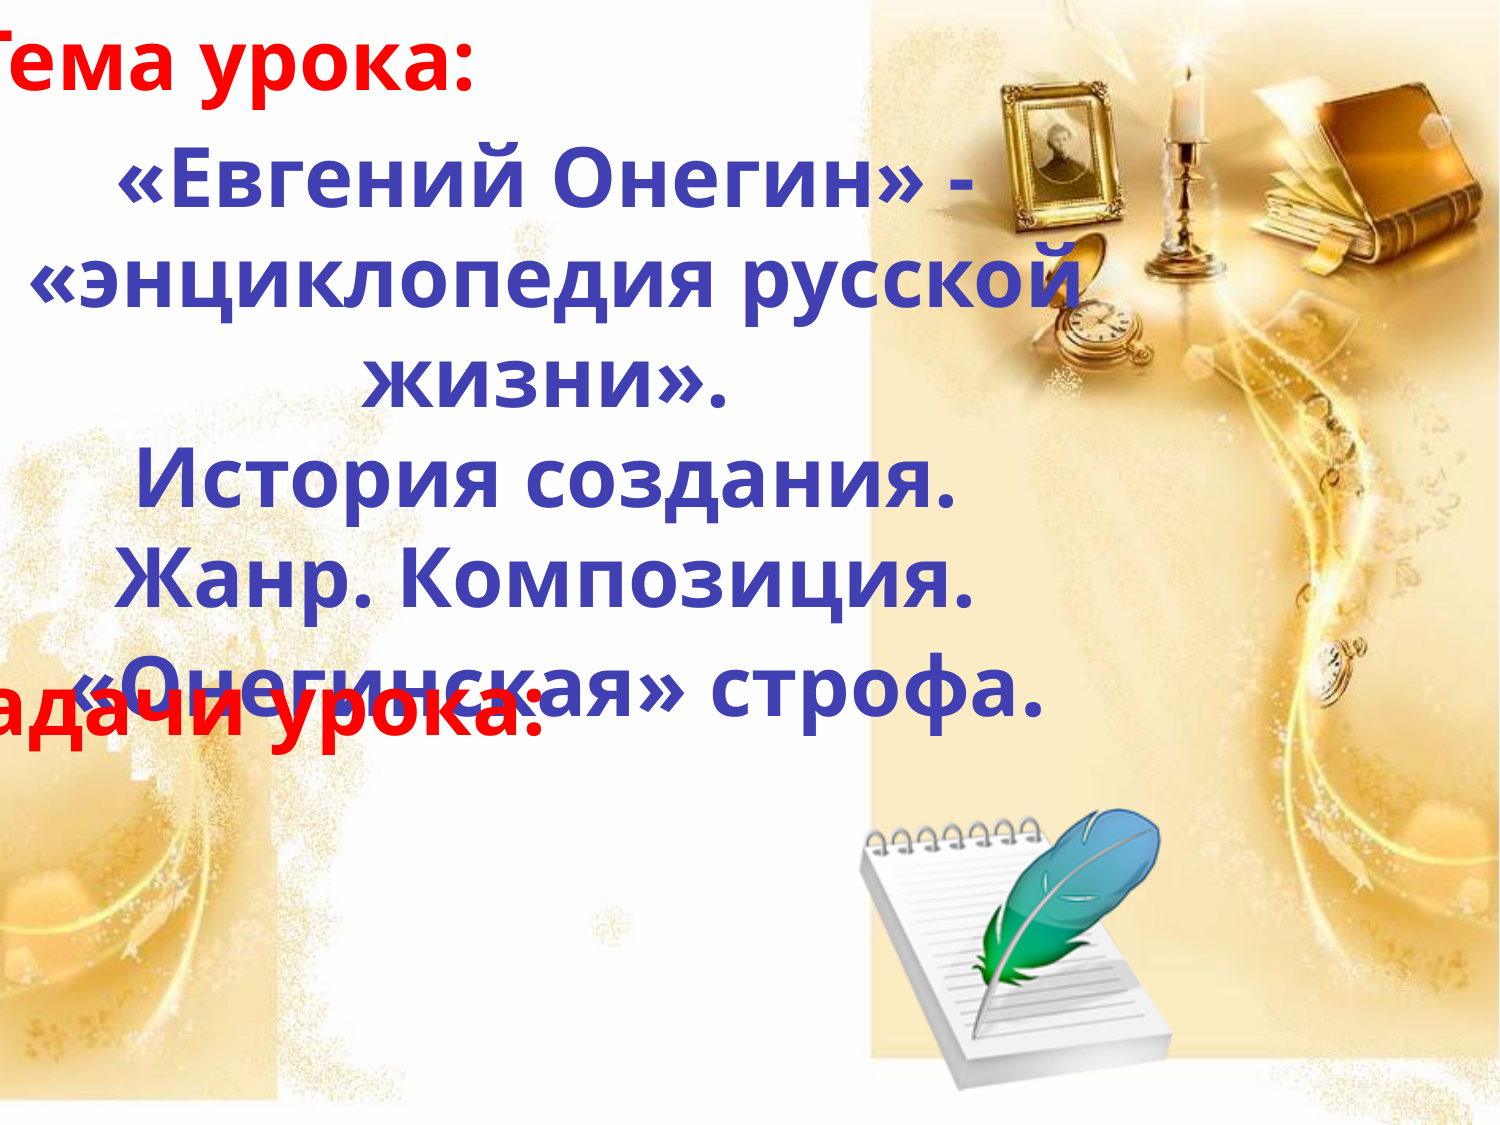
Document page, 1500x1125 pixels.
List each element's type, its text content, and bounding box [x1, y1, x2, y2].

text_box «Евгений Онегин» - «энциклопедия русской жизни». История создания. Жанр. Композиция. «Онегинская» строфа. [0, 117, 1114, 742]
text_box Тема урока: [0, 0, 492, 115]
text_box Задачи урока: [0, 644, 562, 760]
picture [0, 0, 1500, 1125]
